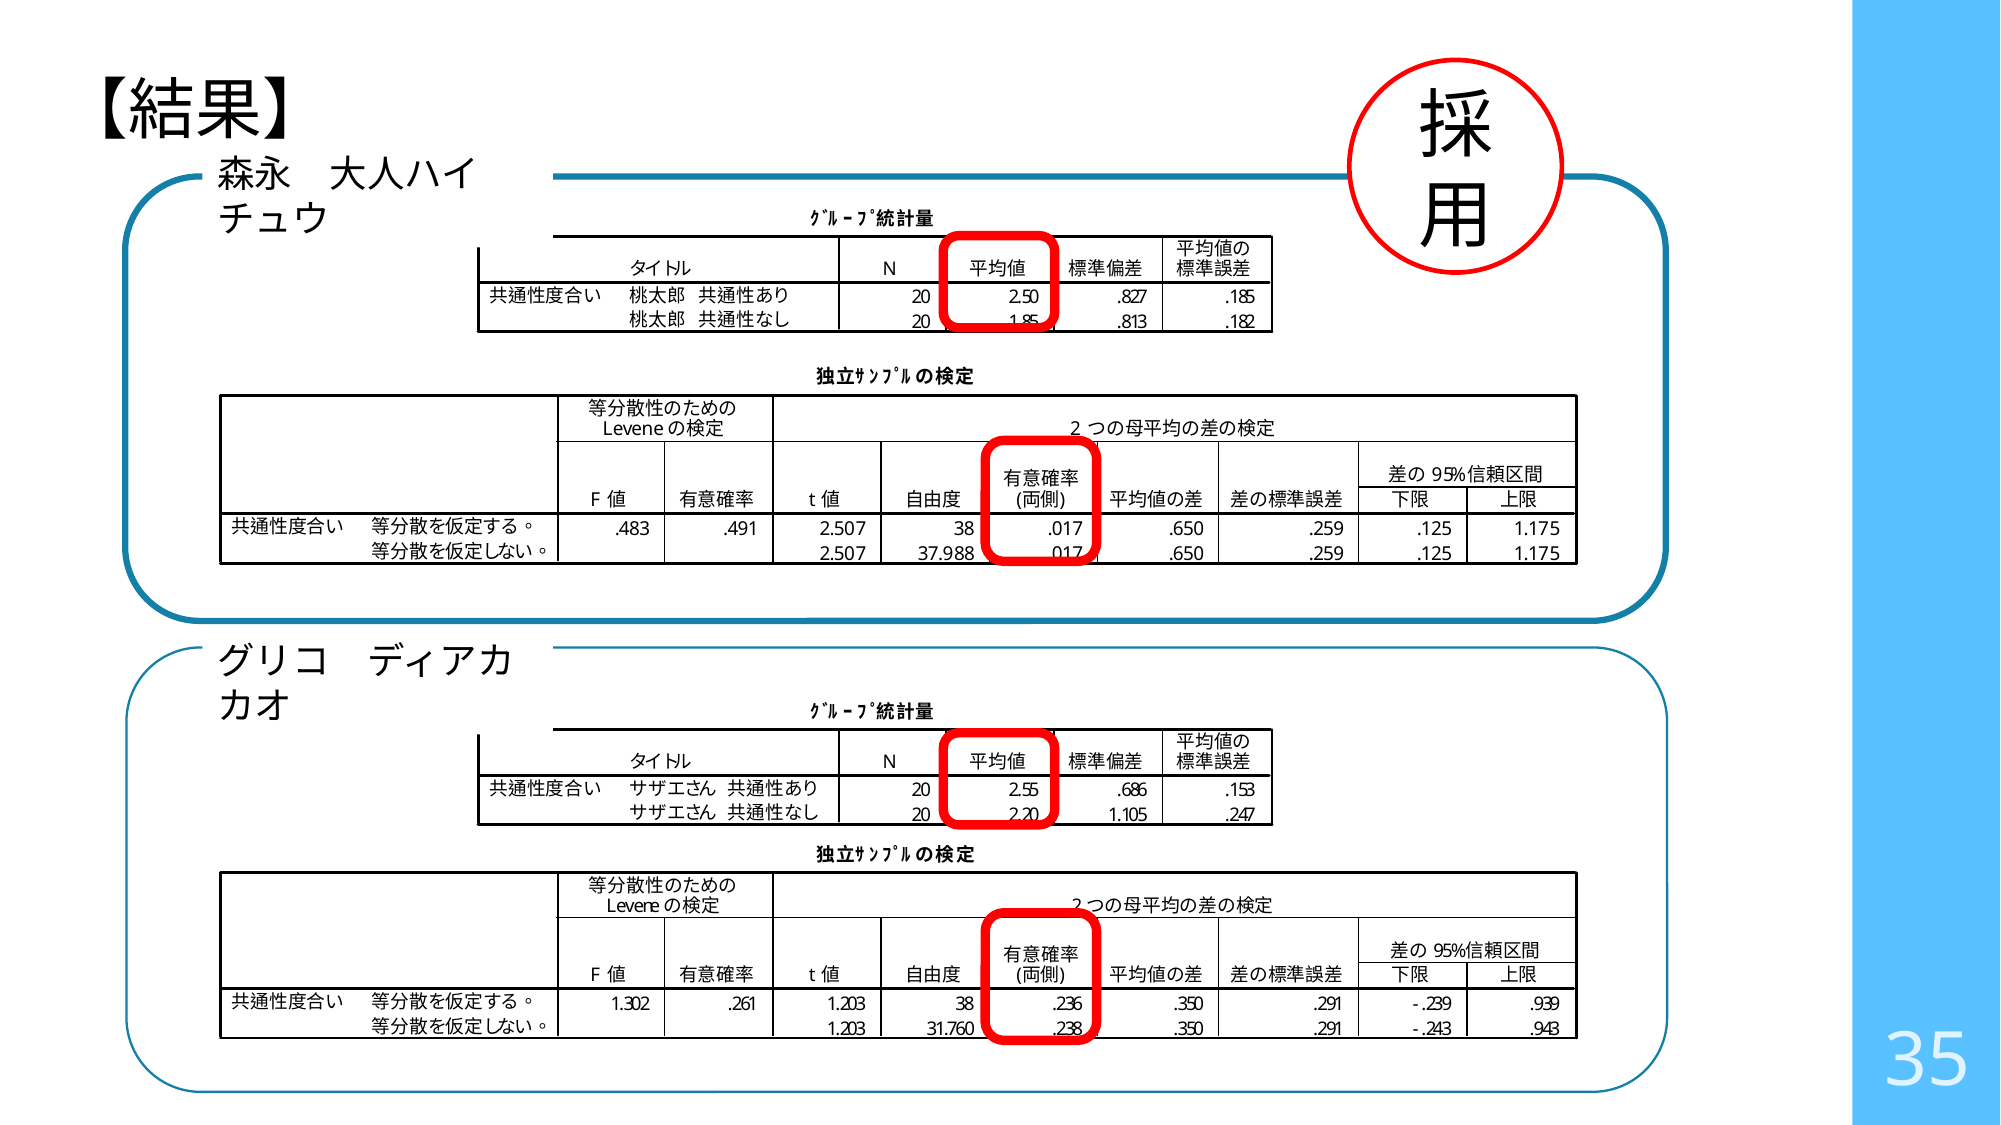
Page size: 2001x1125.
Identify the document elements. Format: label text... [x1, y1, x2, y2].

slide_number 35 [1852, 1012, 2000, 1110]
text_box 採用 [1348, 58, 1564, 274]
text_box [125, 646, 1669, 1094]
picture [205, 680, 1648, 1062]
text_box 森永 大人ハイチュウ [202, 142, 553, 248]
text_box [123, 175, 1667, 623]
text_box グリコ ディアカカオ [202, 629, 553, 735]
text_box 【結果】 [47, 59, 768, 155]
picture [205, 187, 1648, 582]
